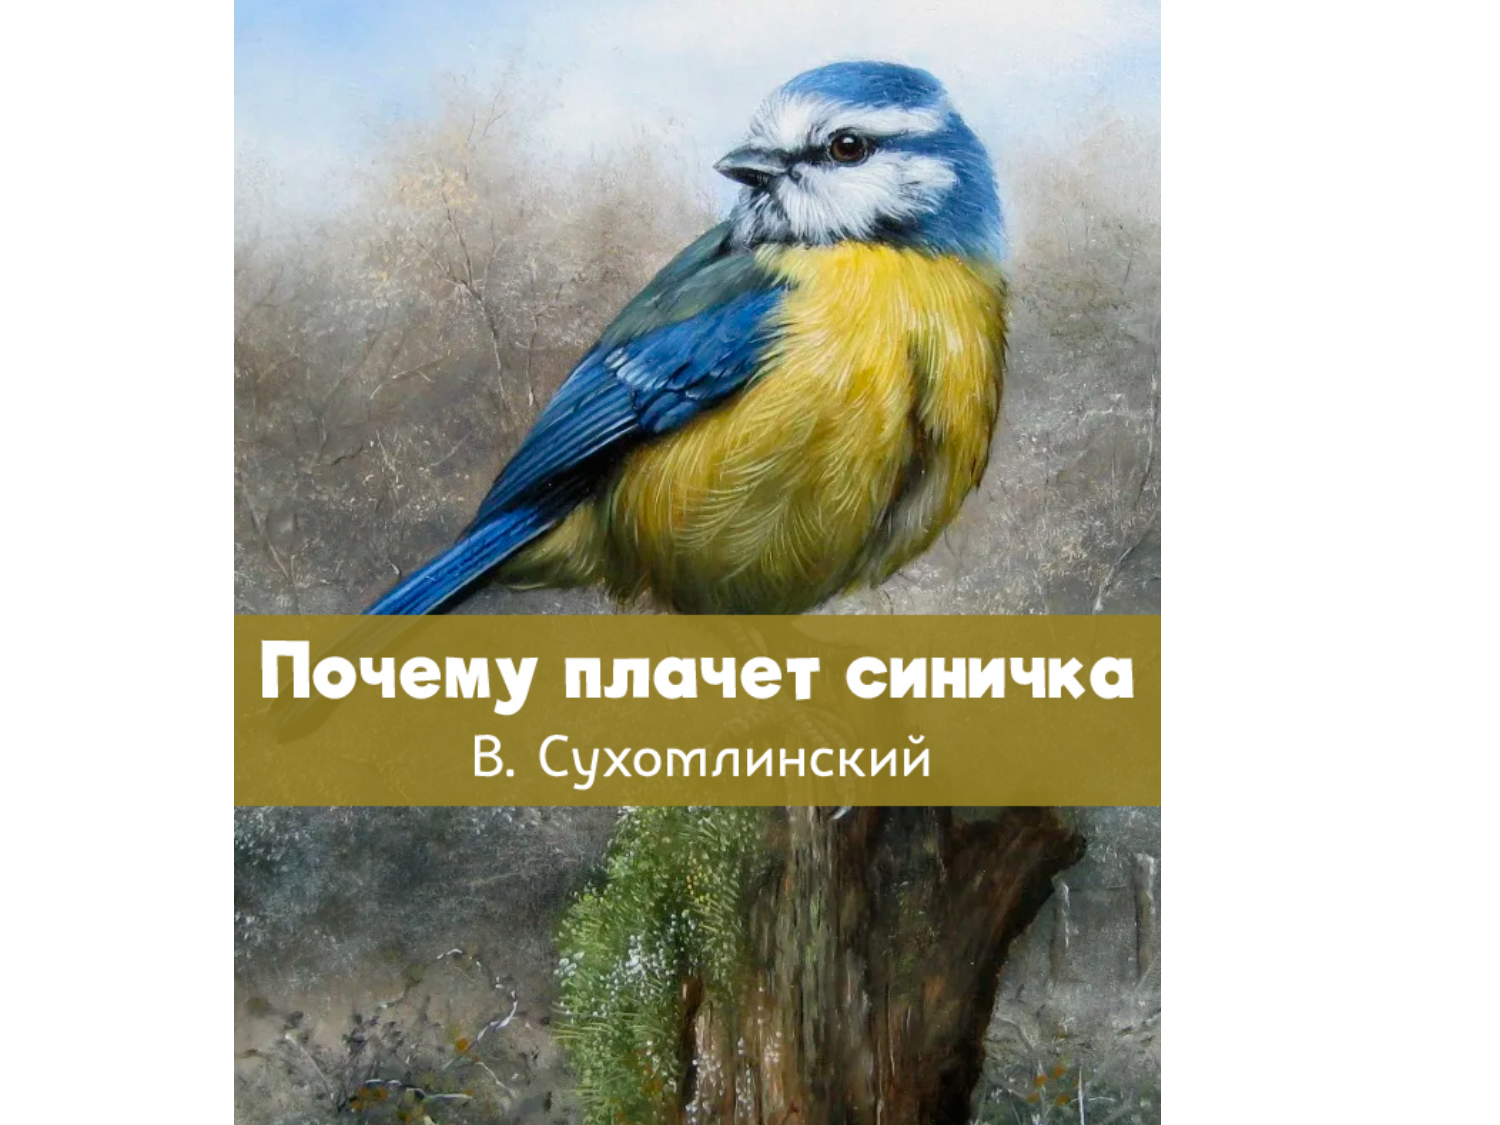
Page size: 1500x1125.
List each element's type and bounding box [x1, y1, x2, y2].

picture [234, 0, 1161, 1125]
